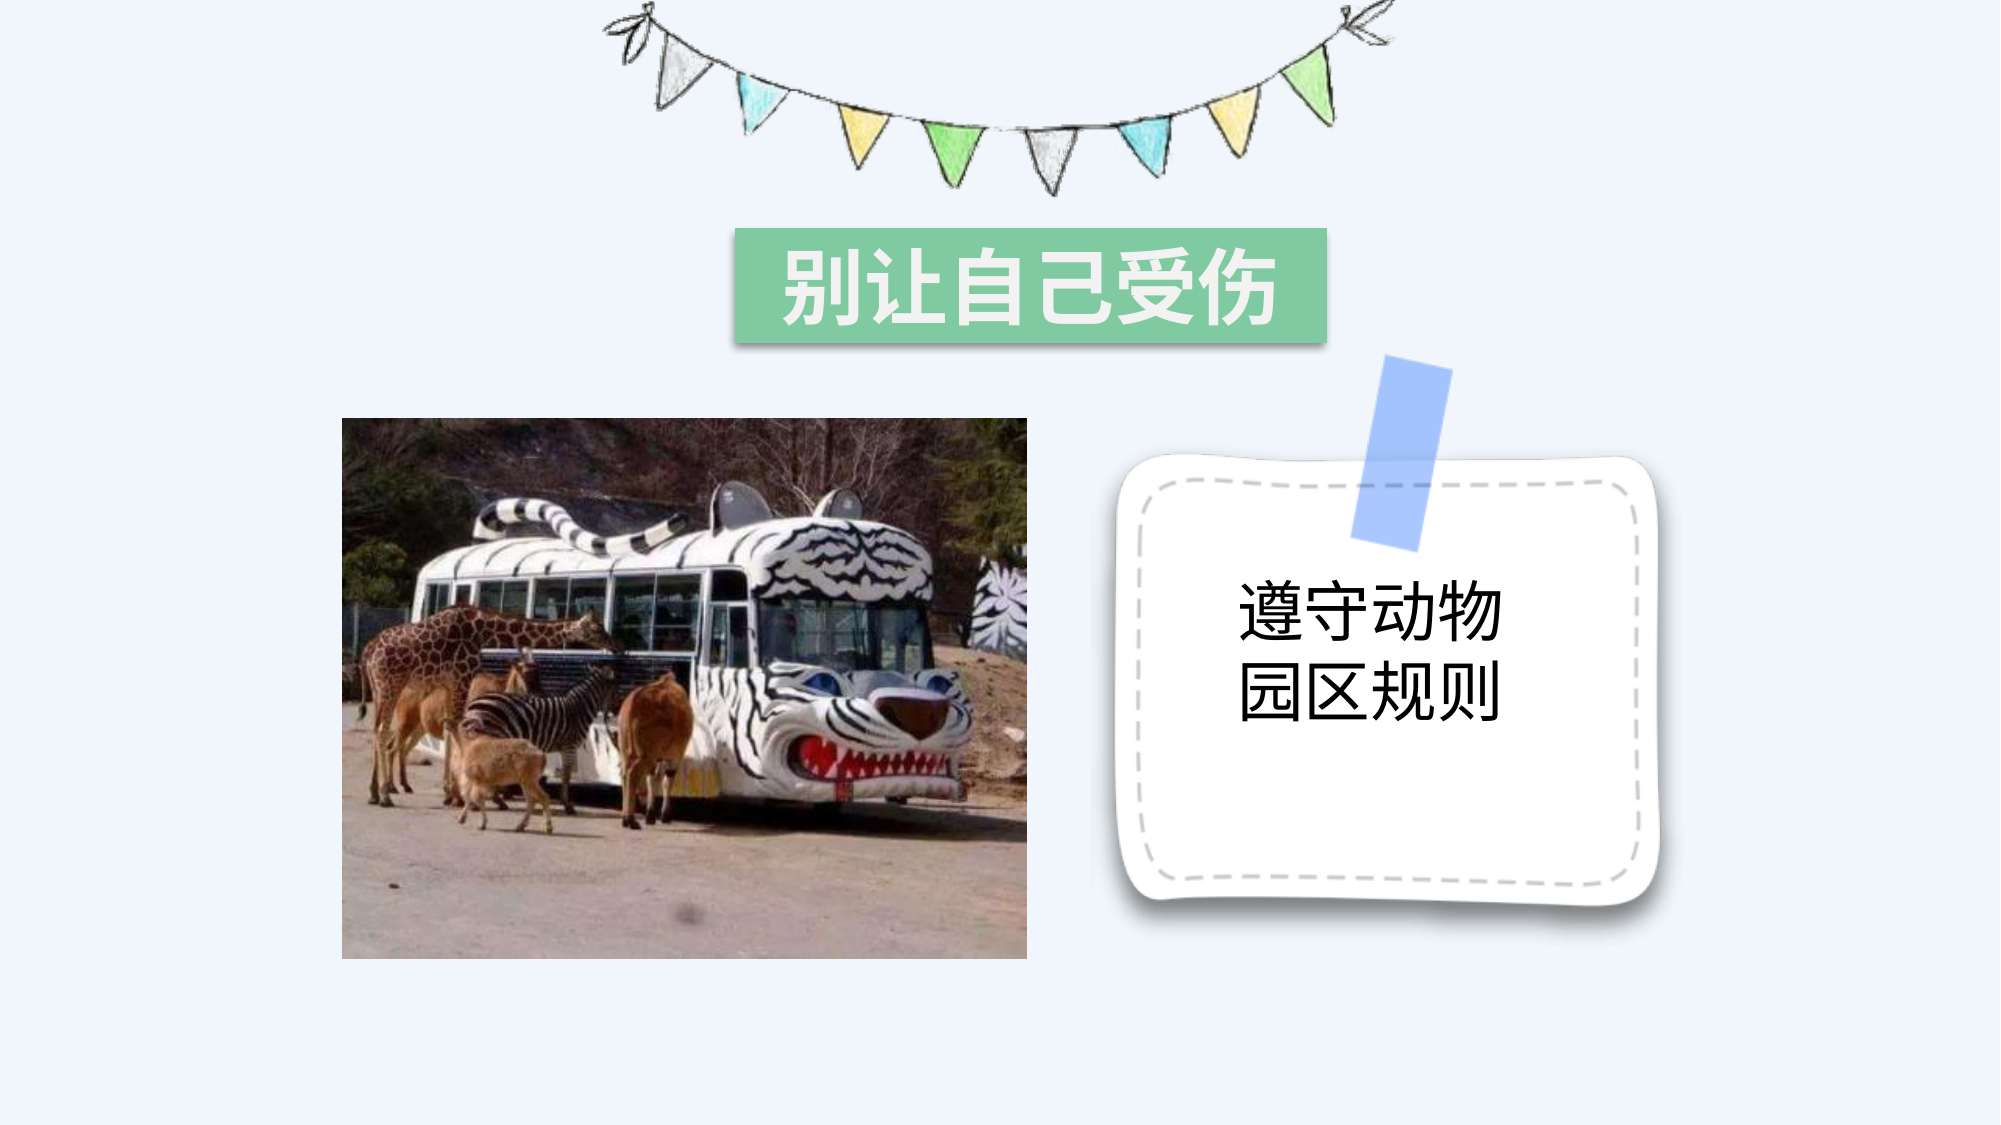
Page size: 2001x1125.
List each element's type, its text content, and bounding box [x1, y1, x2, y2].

picture [1091, 330, 1709, 959]
text_box 别让自己受伤 [735, 237, 1327, 343]
picture [342, 418, 1027, 959]
picture [589, 0, 1411, 237]
